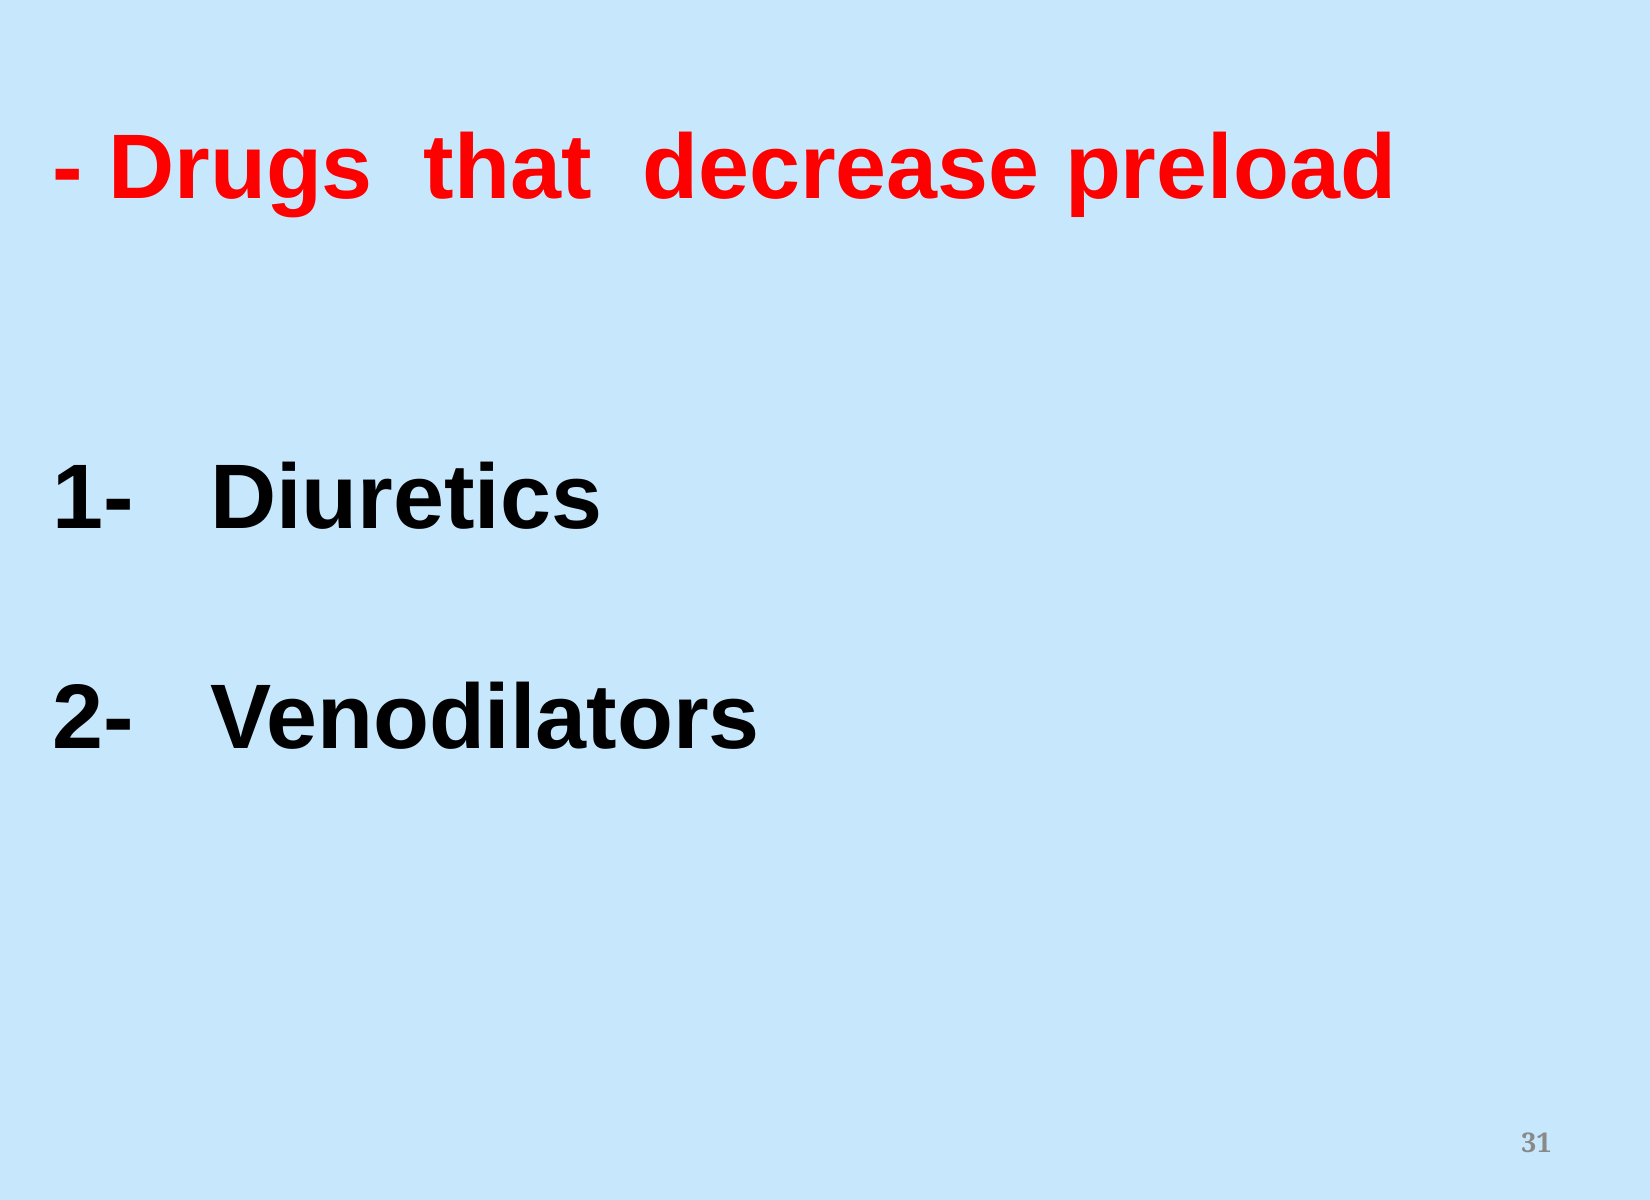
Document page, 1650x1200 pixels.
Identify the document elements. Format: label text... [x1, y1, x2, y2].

text_box - Drugs that decrease preload 1- Diuretics 2- Venodilators [37, 99, 1600, 1200]
